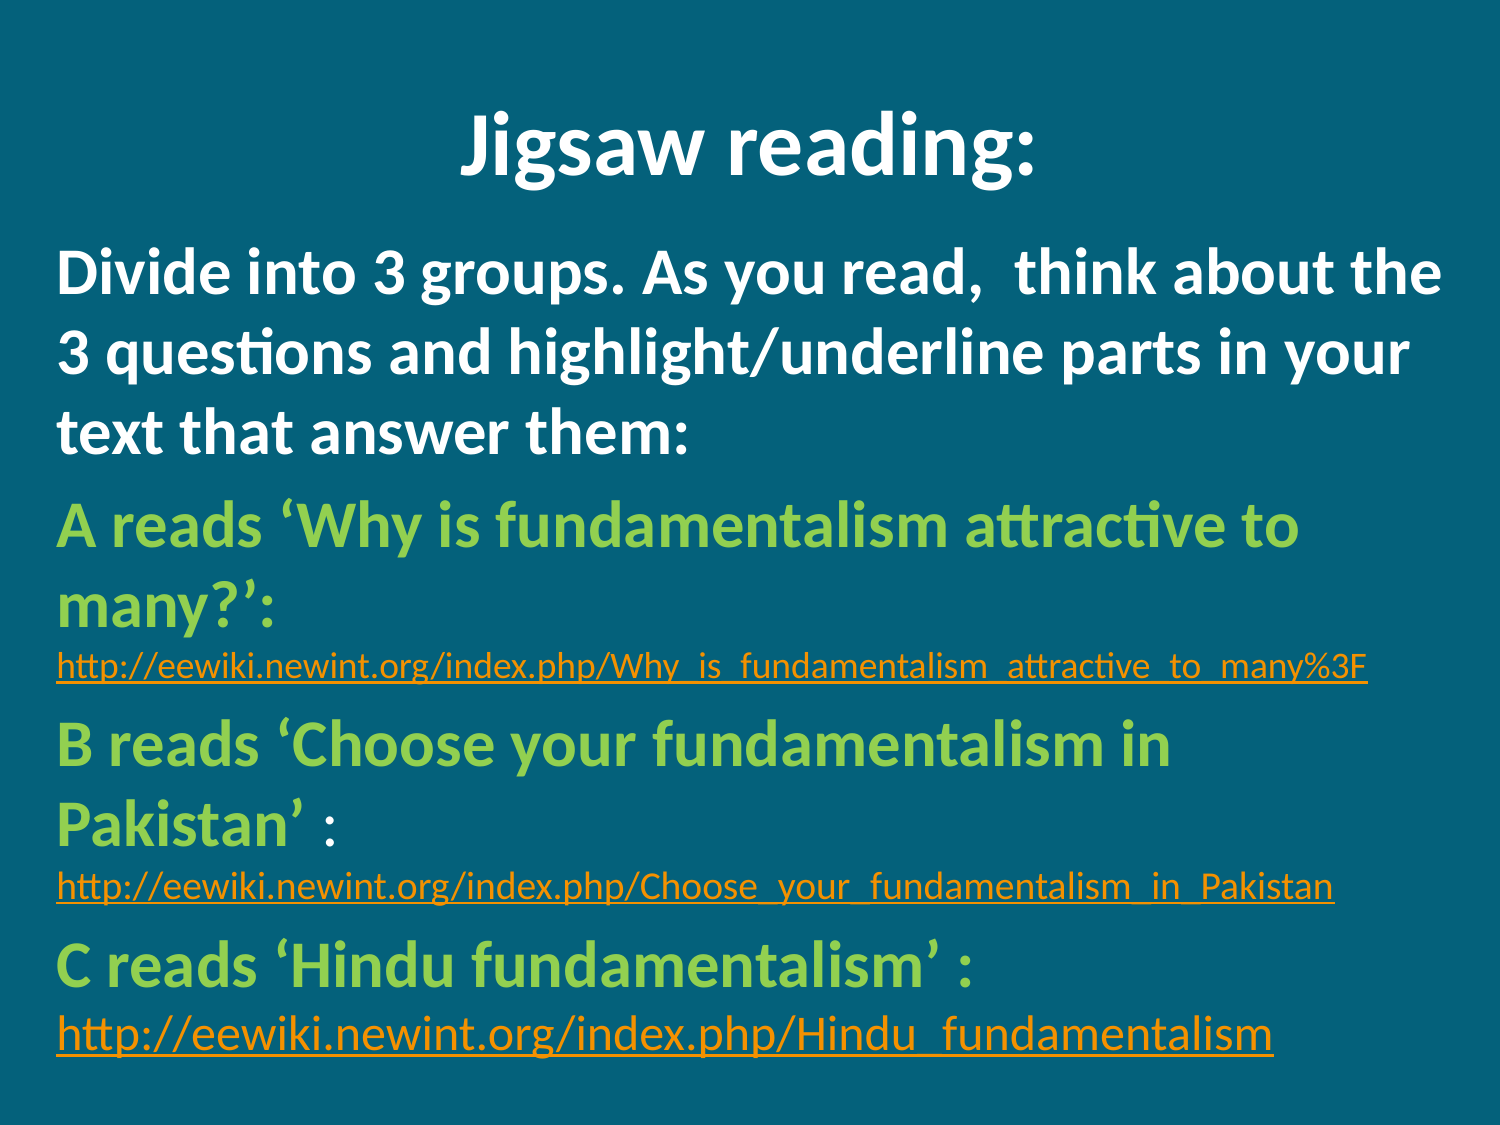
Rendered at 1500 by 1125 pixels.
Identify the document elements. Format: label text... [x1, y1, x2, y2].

title Jigsaw reading: [75, 45, 1425, 219]
list Divide into 3 groups. As you read, think about the 3 questions and highlight/underline parts in your text that answer them: A reads ‘Why is fundamentalism attractive to many?’: http://eewiki.newint.org/index.php/Why_is_fundamentalism_attractive_to_many%3F B reads ‘Choose your fundamentalism in Pakistan’ : http://eewiki.newint.org/index.php/Choose_your_fundamentalism_in_Pakistan C reads ‘Hindu fundamentalism’ : http://eewiki.newint.org/index.php/Hindu_fundamentalism [41, 219, 1471, 1094]
